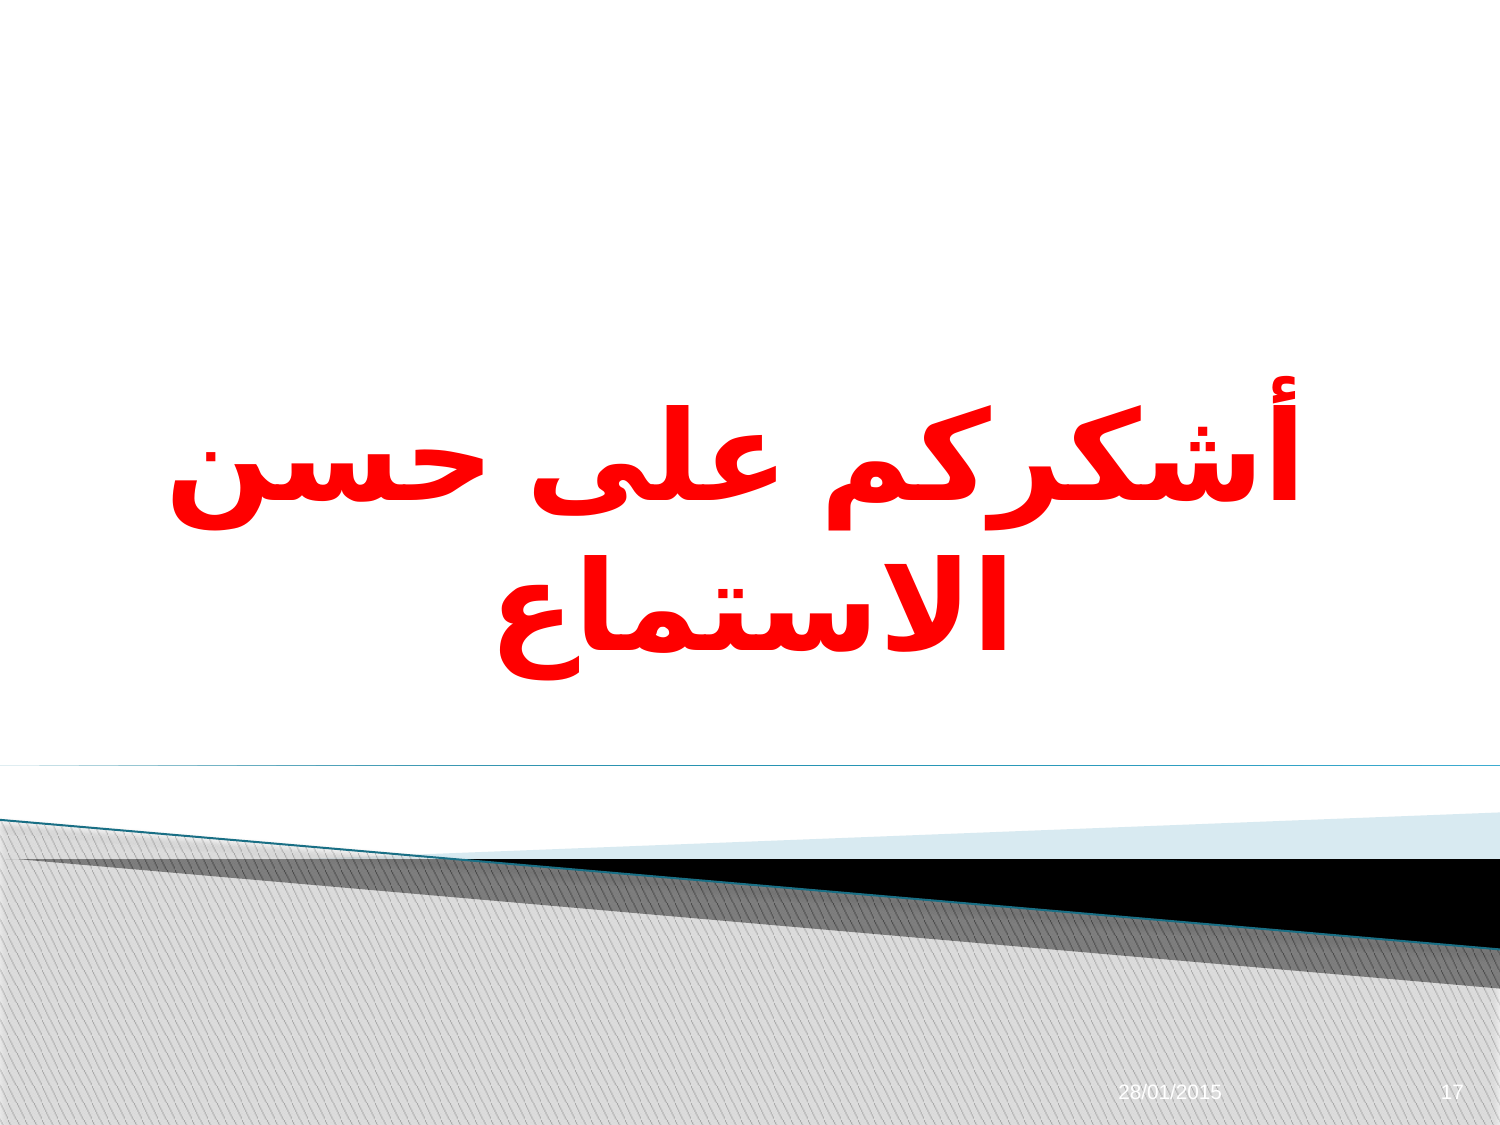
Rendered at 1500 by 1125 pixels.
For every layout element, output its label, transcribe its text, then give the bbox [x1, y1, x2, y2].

slide_number 17 [1418, 1051, 1479, 1112]
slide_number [1103, 1051, 1418, 1112]
picture [5, 859, 1500, 989]
subtitle أشكركم على حسن الاستماع [0, 368, 1463, 606]
